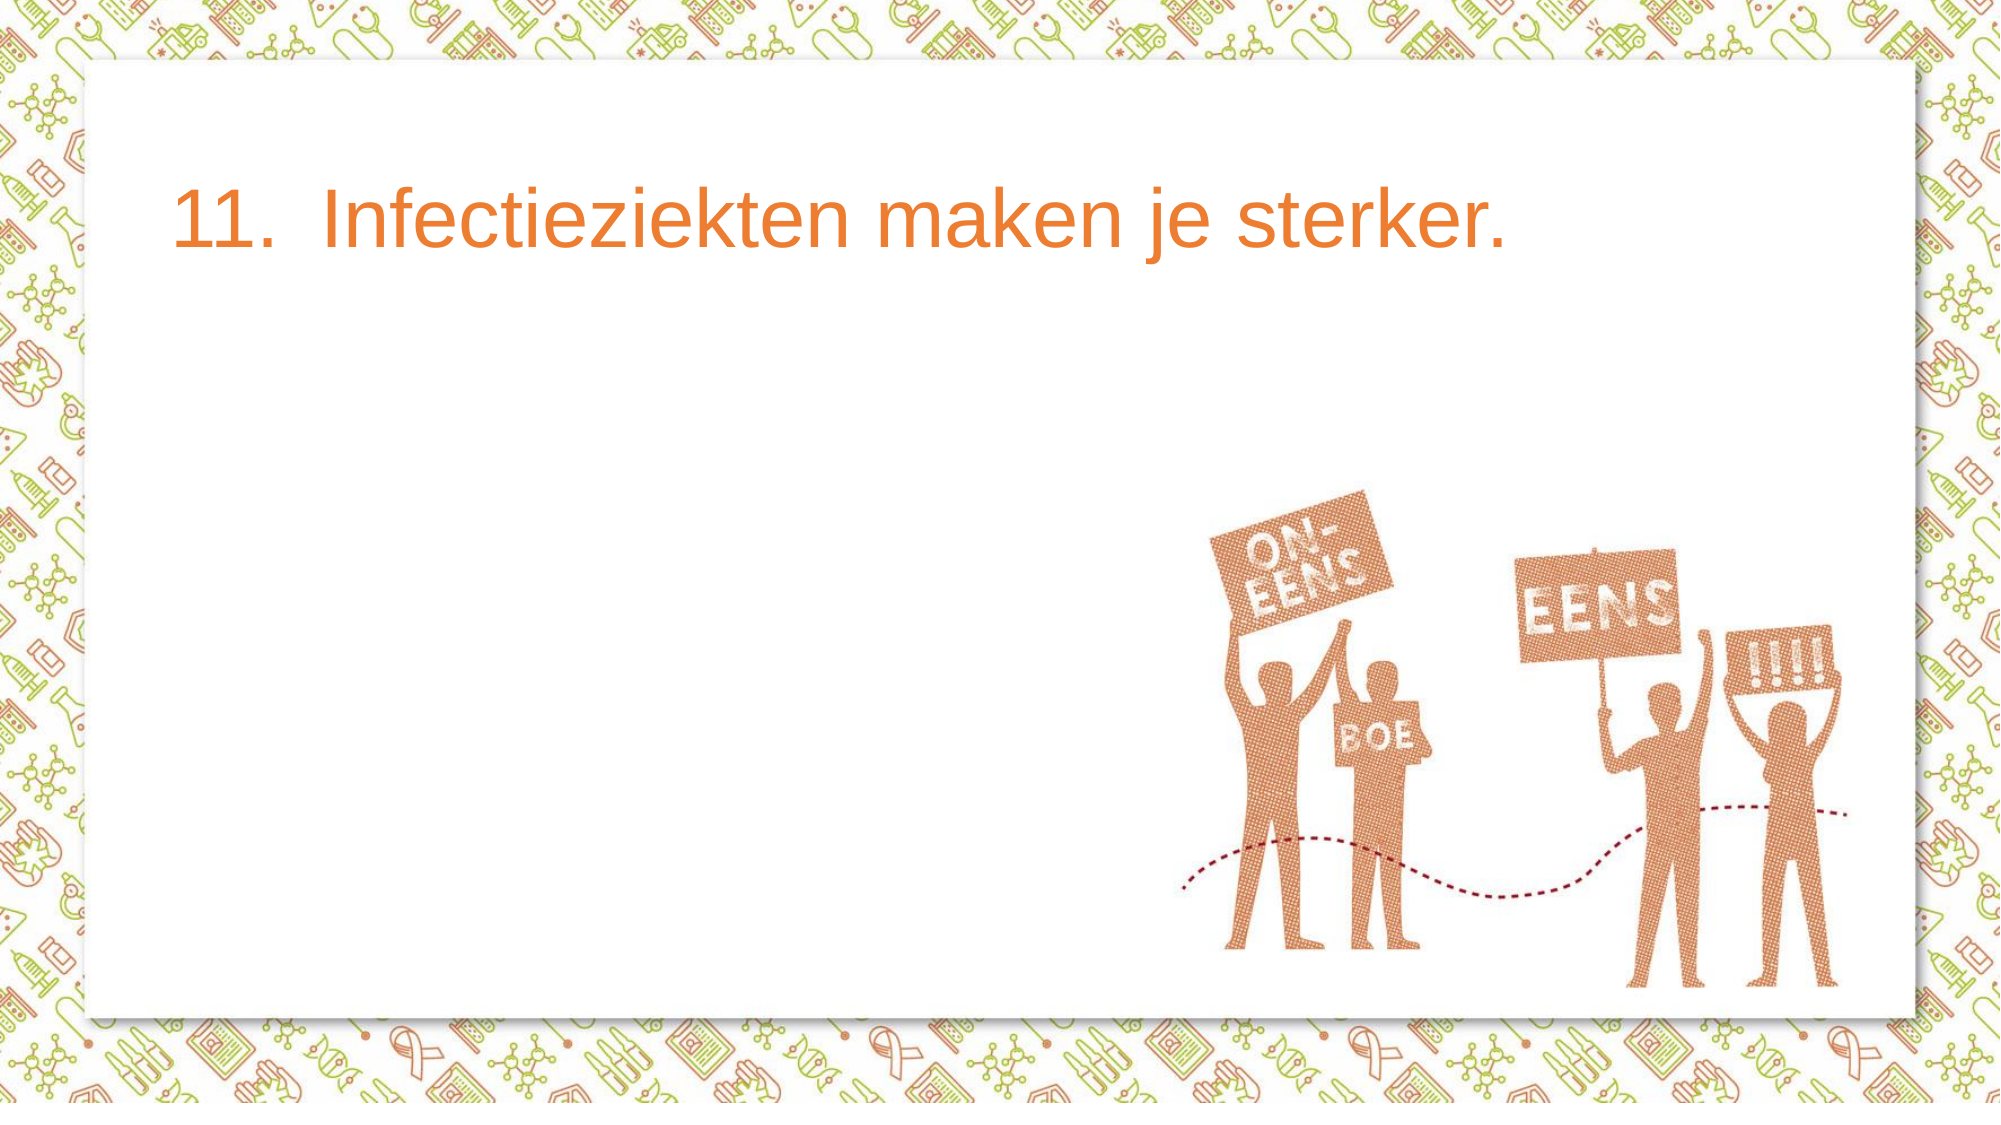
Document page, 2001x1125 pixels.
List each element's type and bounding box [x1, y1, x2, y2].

list [0, 0, 2000, 1103]
